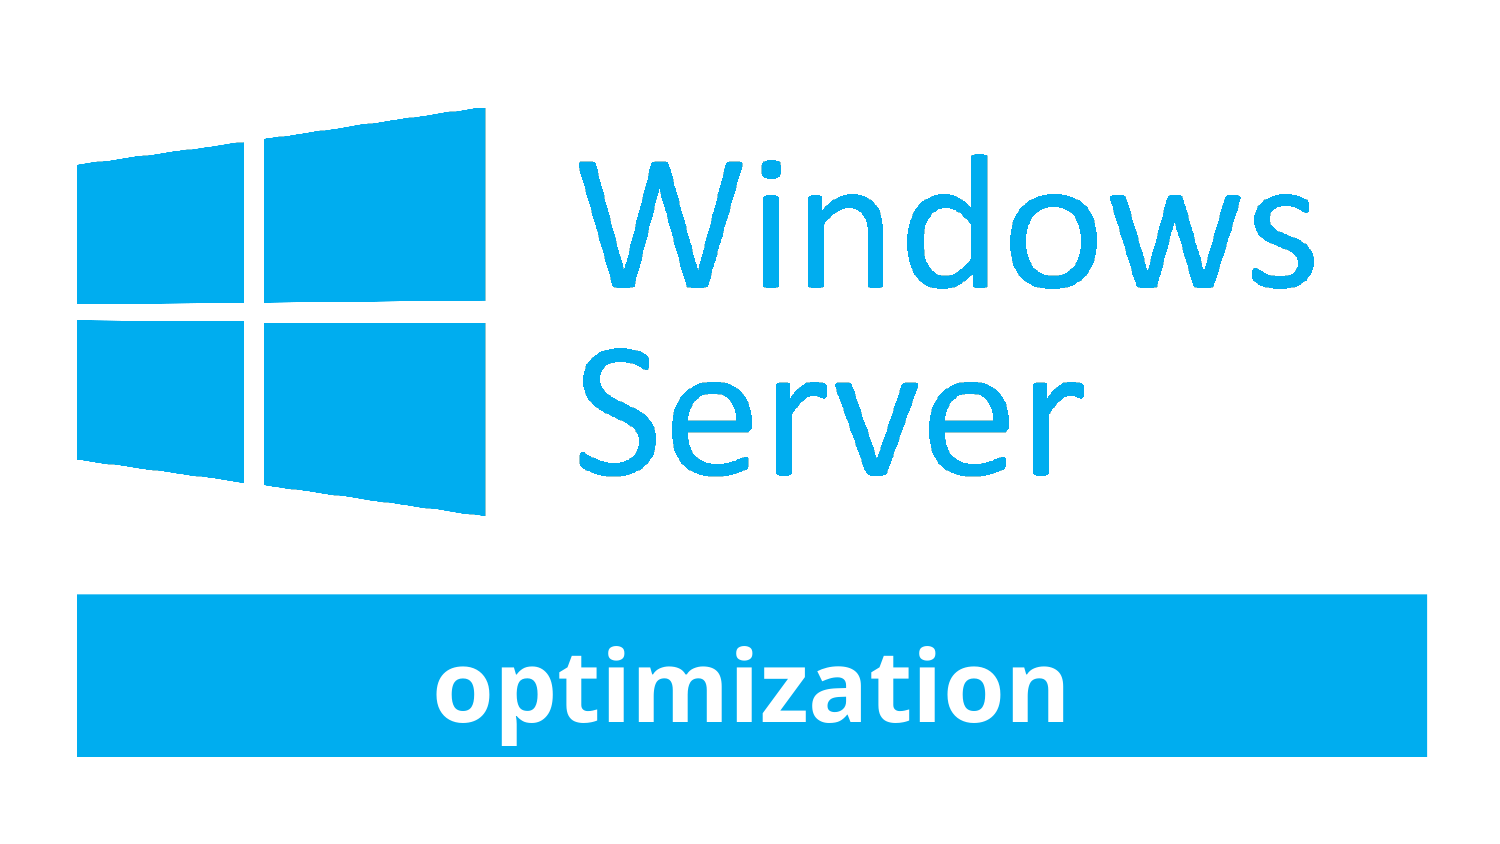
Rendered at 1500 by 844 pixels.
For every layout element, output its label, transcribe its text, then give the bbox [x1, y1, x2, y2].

picture [920, 647, 935, 660]
picture [765, 668, 804, 710]
picture [639, 667, 721, 710]
picture [609, 668, 623, 710]
picture [872, 656, 908, 710]
picture [1013, 667, 1063, 710]
picture [502, 667, 552, 710]
picture [437, 667, 489, 710]
picture [737, 668, 751, 710]
picture [813, 667, 860, 710]
picture [609, 647, 624, 660]
picture [948, 667, 1000, 710]
picture [0, 0, 1447, 710]
title optimization [77, 718, 1428, 757]
picture [920, 668, 934, 710]
picture [737, 647, 752, 660]
picture [560, 656, 596, 710]
